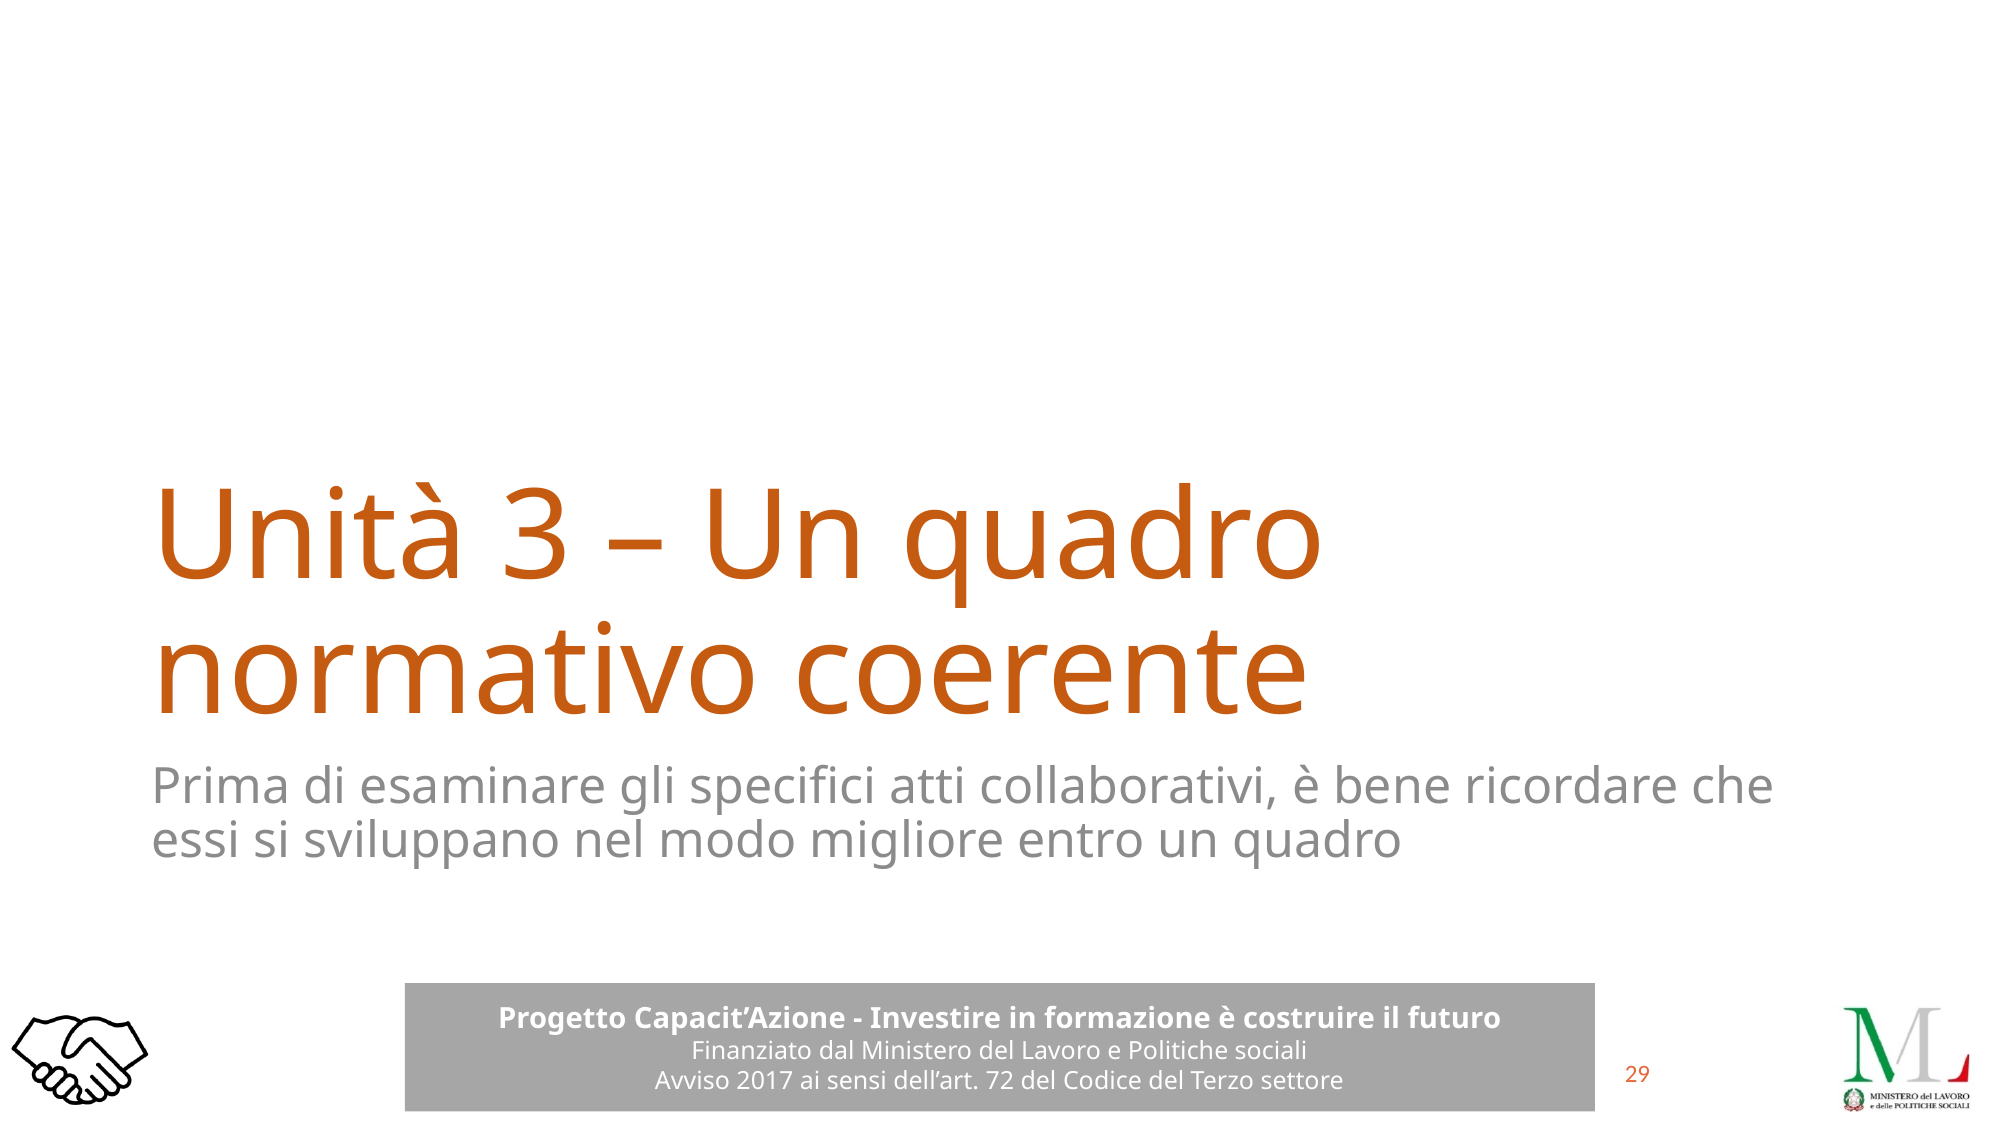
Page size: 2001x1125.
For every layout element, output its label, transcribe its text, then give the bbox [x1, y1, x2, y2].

slide_number 29 [1412, 1042, 1863, 1103]
picture [1826, 1006, 1987, 1112]
list Prima di esaminare gli specifici atti collaborativi, è bene ricordare che essi si sviluppano nel modo migliore entro un quadro [136, 752, 1862, 1103]
picture [10, 1009, 149, 1109]
title Unità 3 – Un quadro normativo coerente [136, 280, 1862, 749]
